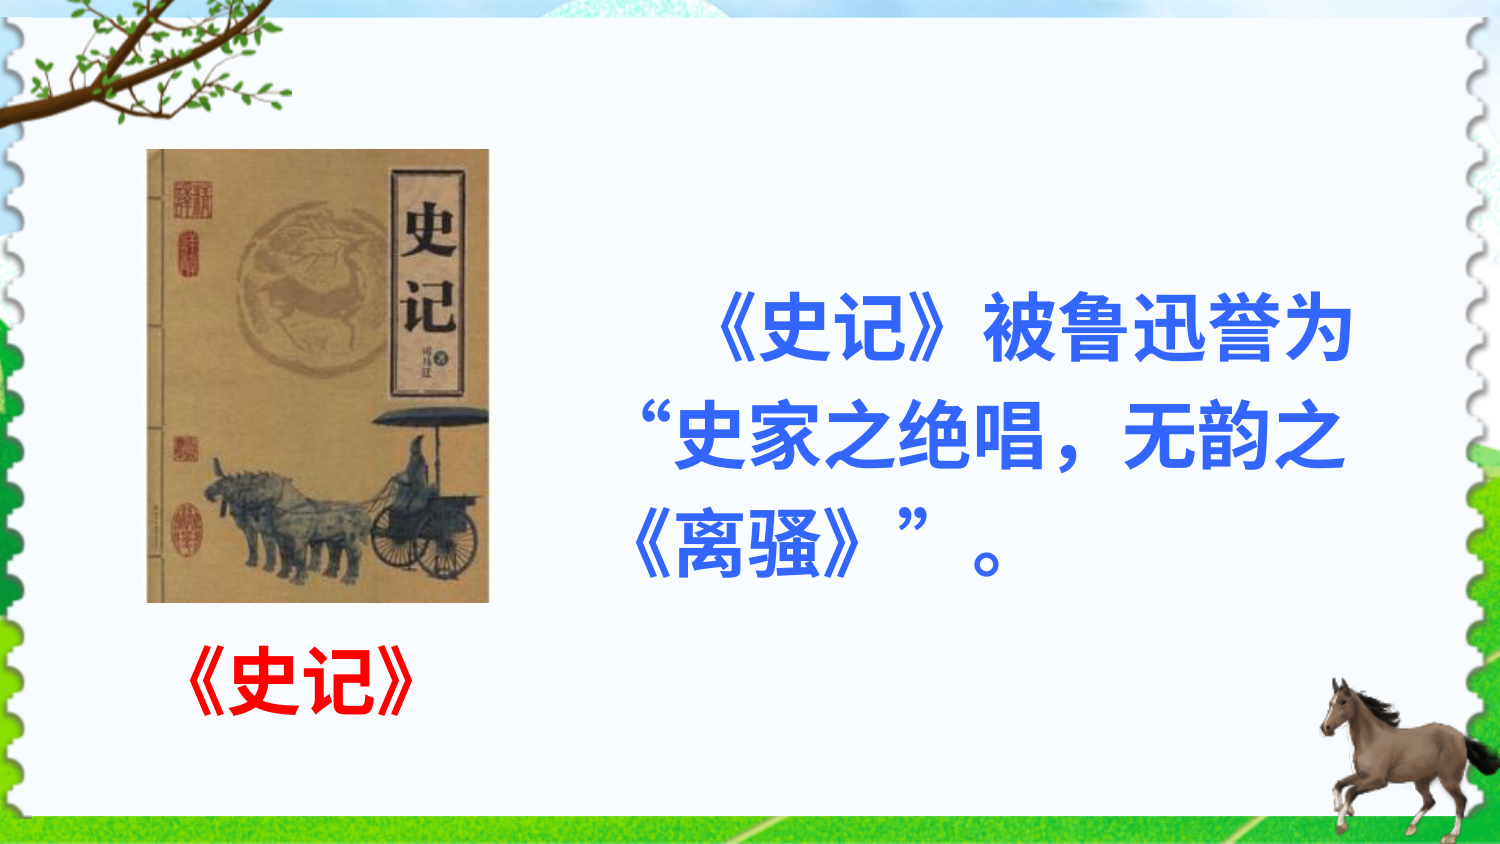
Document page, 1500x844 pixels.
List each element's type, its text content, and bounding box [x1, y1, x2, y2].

text_box 《史记》被鲁迅誉为“史家之绝唱，无韵之《离骚》”。 [582, 255, 1392, 594]
picture [0, 0, 1500, 844]
text_box 《史记》 [83, 608, 521, 732]
